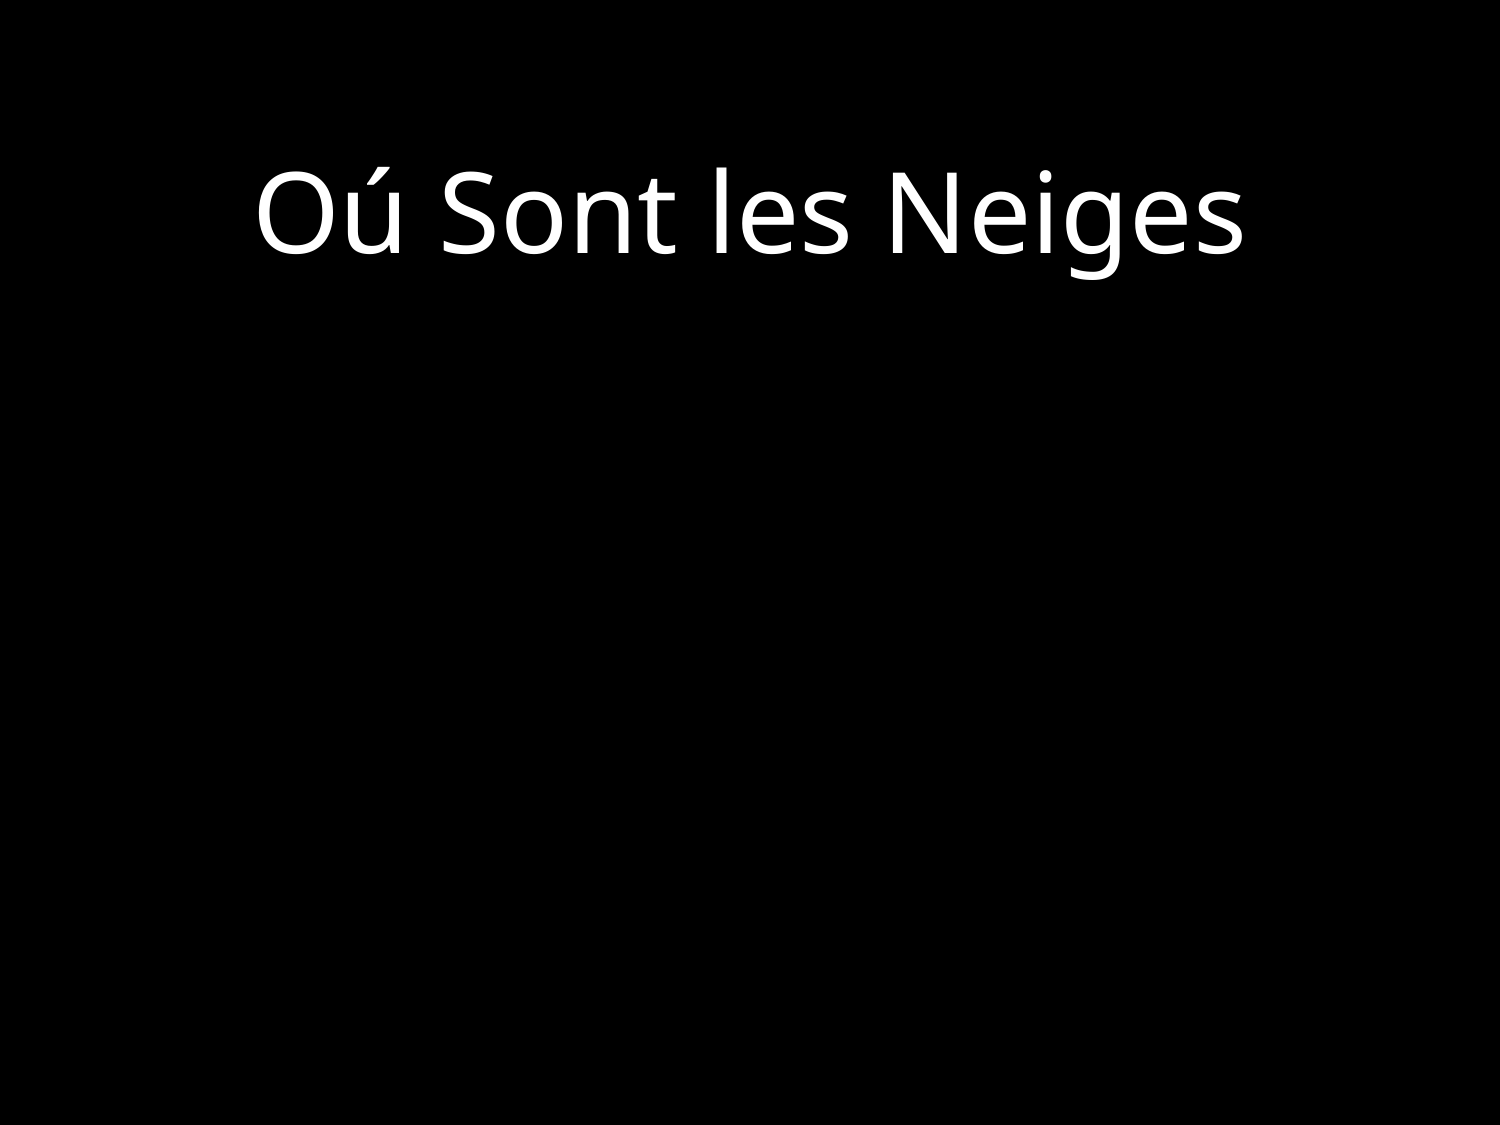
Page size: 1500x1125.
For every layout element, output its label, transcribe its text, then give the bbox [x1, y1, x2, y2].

title Oú Sont les Neiges [112, 87, 1388, 329]
